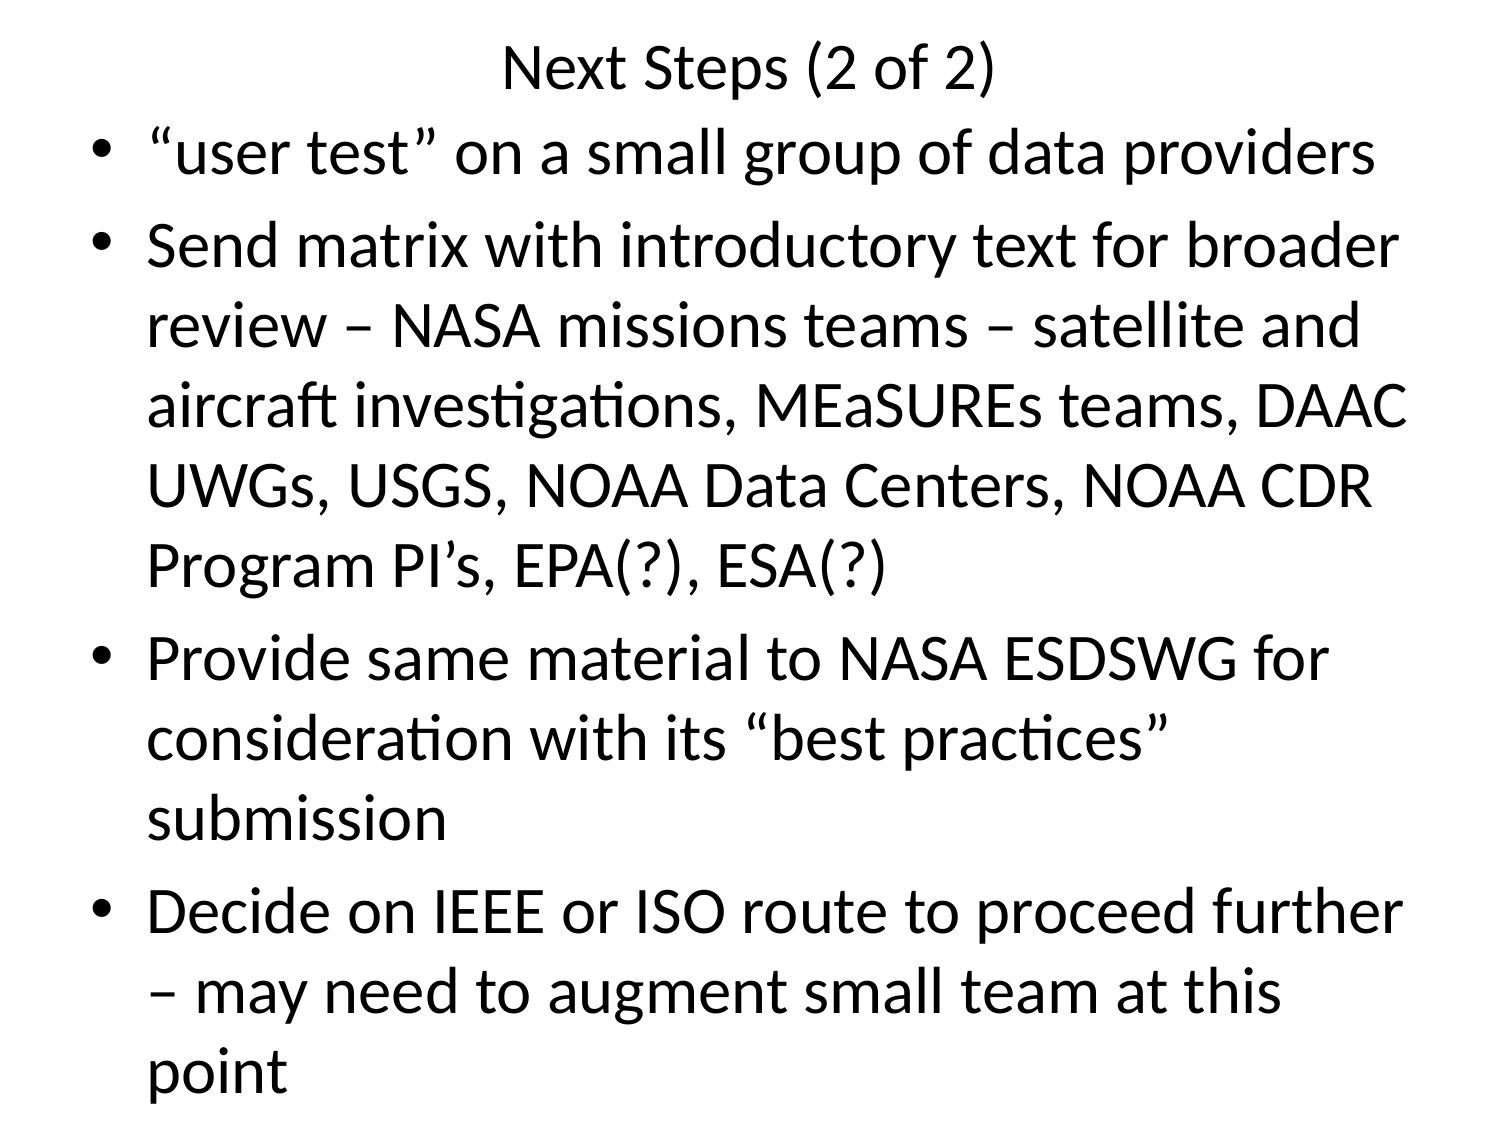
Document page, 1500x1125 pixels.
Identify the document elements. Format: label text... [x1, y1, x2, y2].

title Next Steps (2 of 2) [74, 0, 1426, 99]
list “user test” on a small group of data providers Send matrix with introductory text for broader review – NASA missions teams – satellite and aircraft investigations, MEaSUREs teams, DAAC UWGs, USGS, NOAA Data Centers, NOAA CDR Program PI’s, EPA(?), ESA(?) Provide same material to NASA ESDSWG for consideration with its “best practices” submission Decide on IEEE or ISO route to proceed further – may need to augment small team at this point [74, 99, 1451, 1125]
